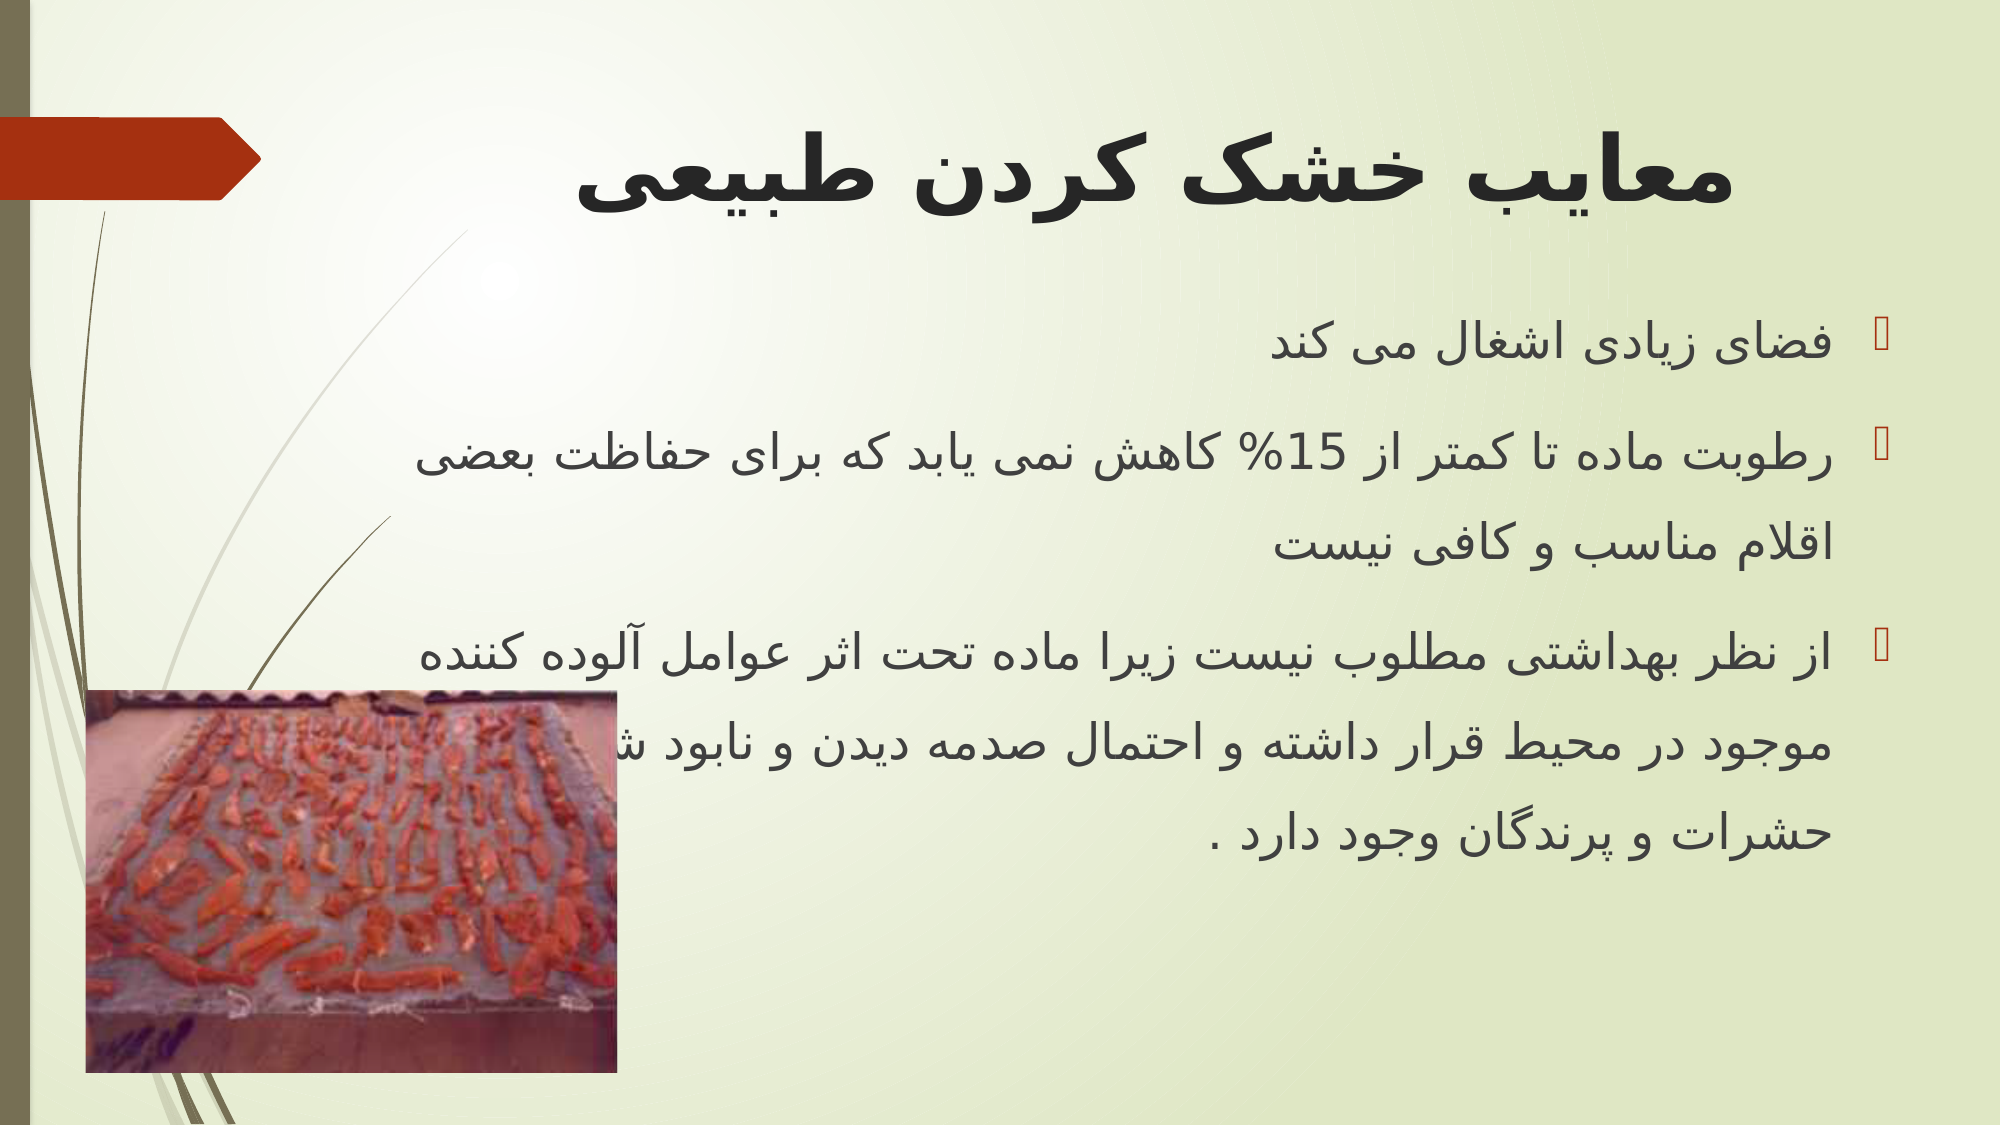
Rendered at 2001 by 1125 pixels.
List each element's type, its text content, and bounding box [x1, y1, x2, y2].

title معایب خشک کردن طبیعی [425, 102, 1888, 270]
picture [85, 689, 618, 1073]
list فضای زیادی اشغال می کند رطوبت ماده تا کمتر از 15% کاهش نمی یابد که برای حفاظت بعضی اقلام مناسب و کافی نیست از نظر بهداشتی مطلوب نیست زیرا ماده تحت اثر عوامل آلوده کننده موجود در محیط قرار داشته و احتمال صدمه دیدن و نابود شدن آن توسط حشرات و پرندگان وجود دارد . [312, 270, 1907, 891]
